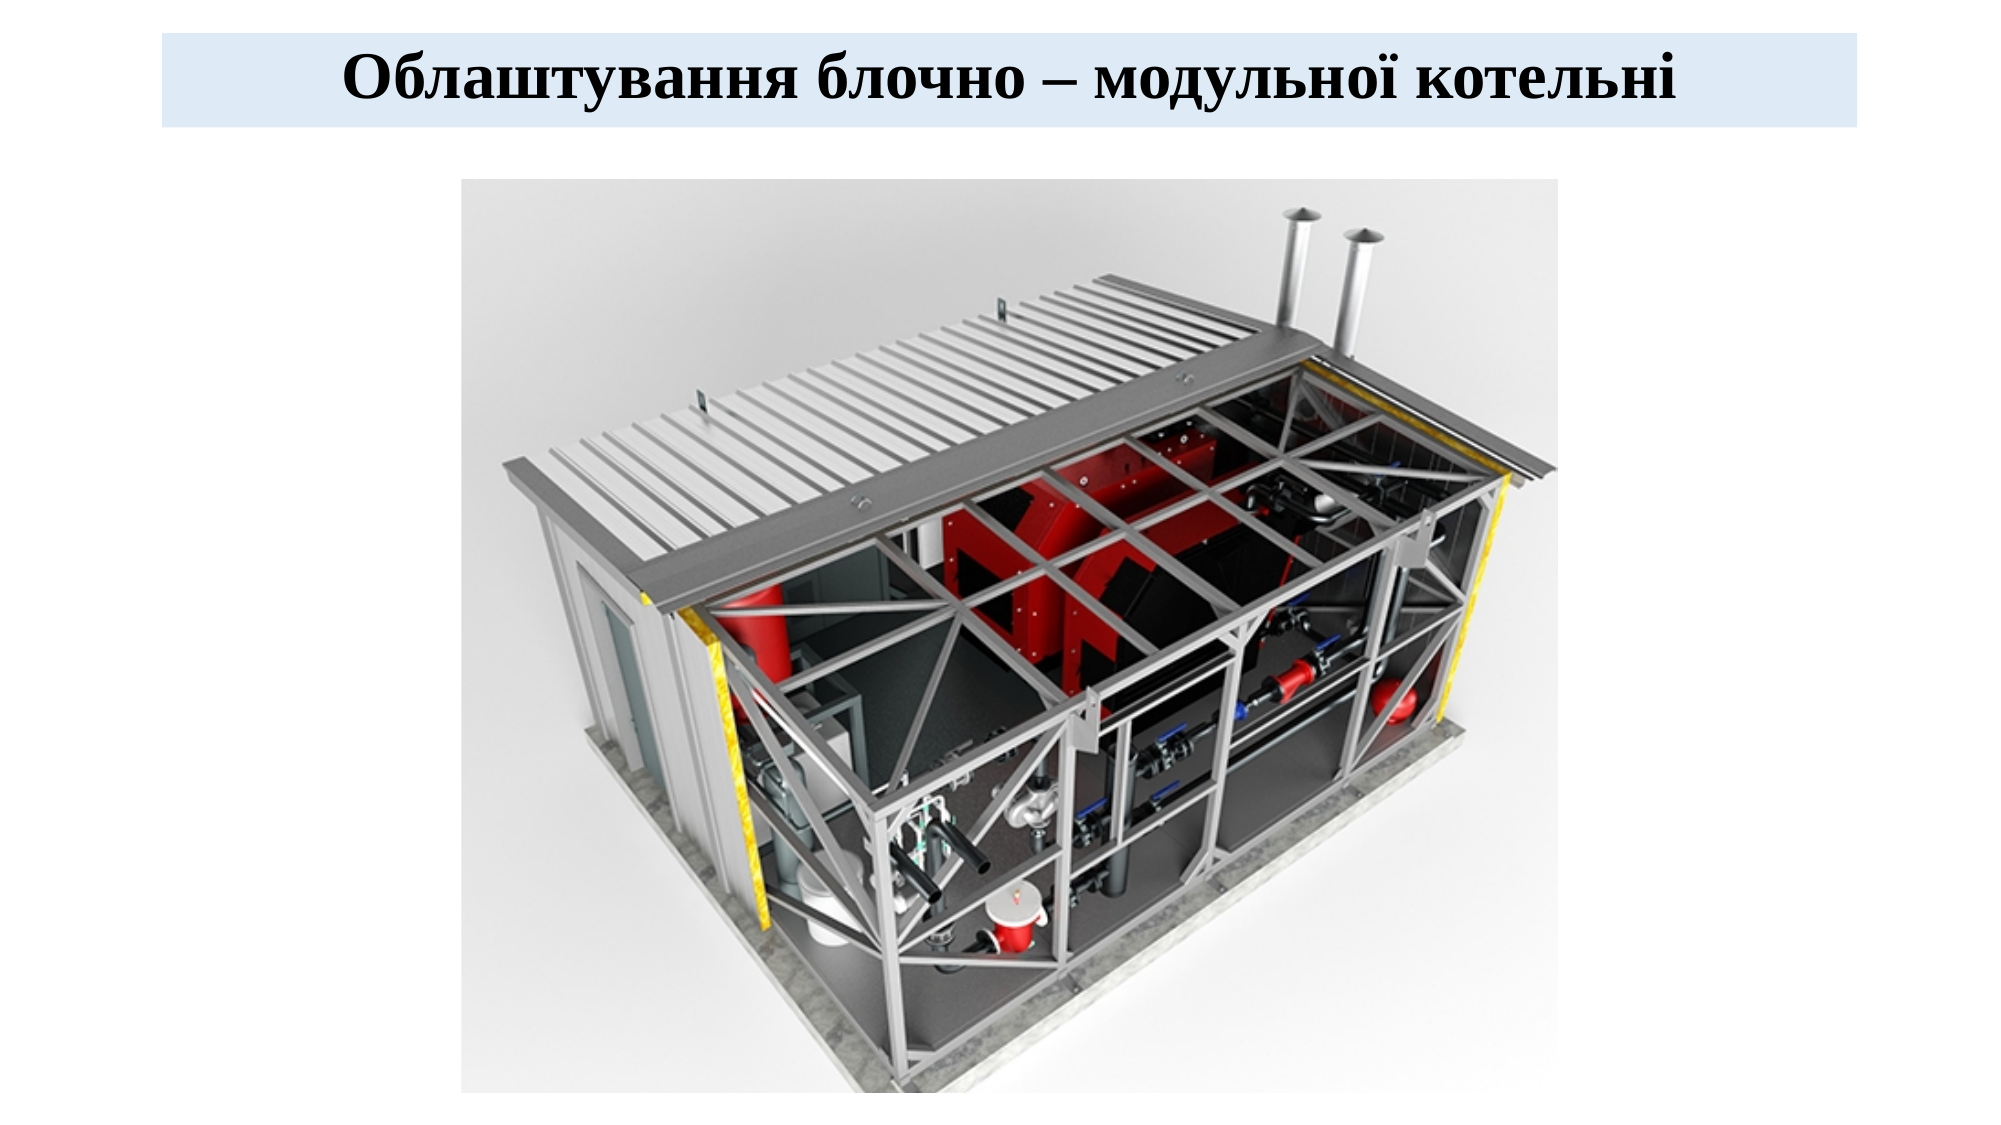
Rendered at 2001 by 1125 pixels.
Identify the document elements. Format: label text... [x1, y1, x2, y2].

list Облаштування блочно – модульної котельні [161, 33, 1858, 128]
picture [461, 179, 1558, 1093]
